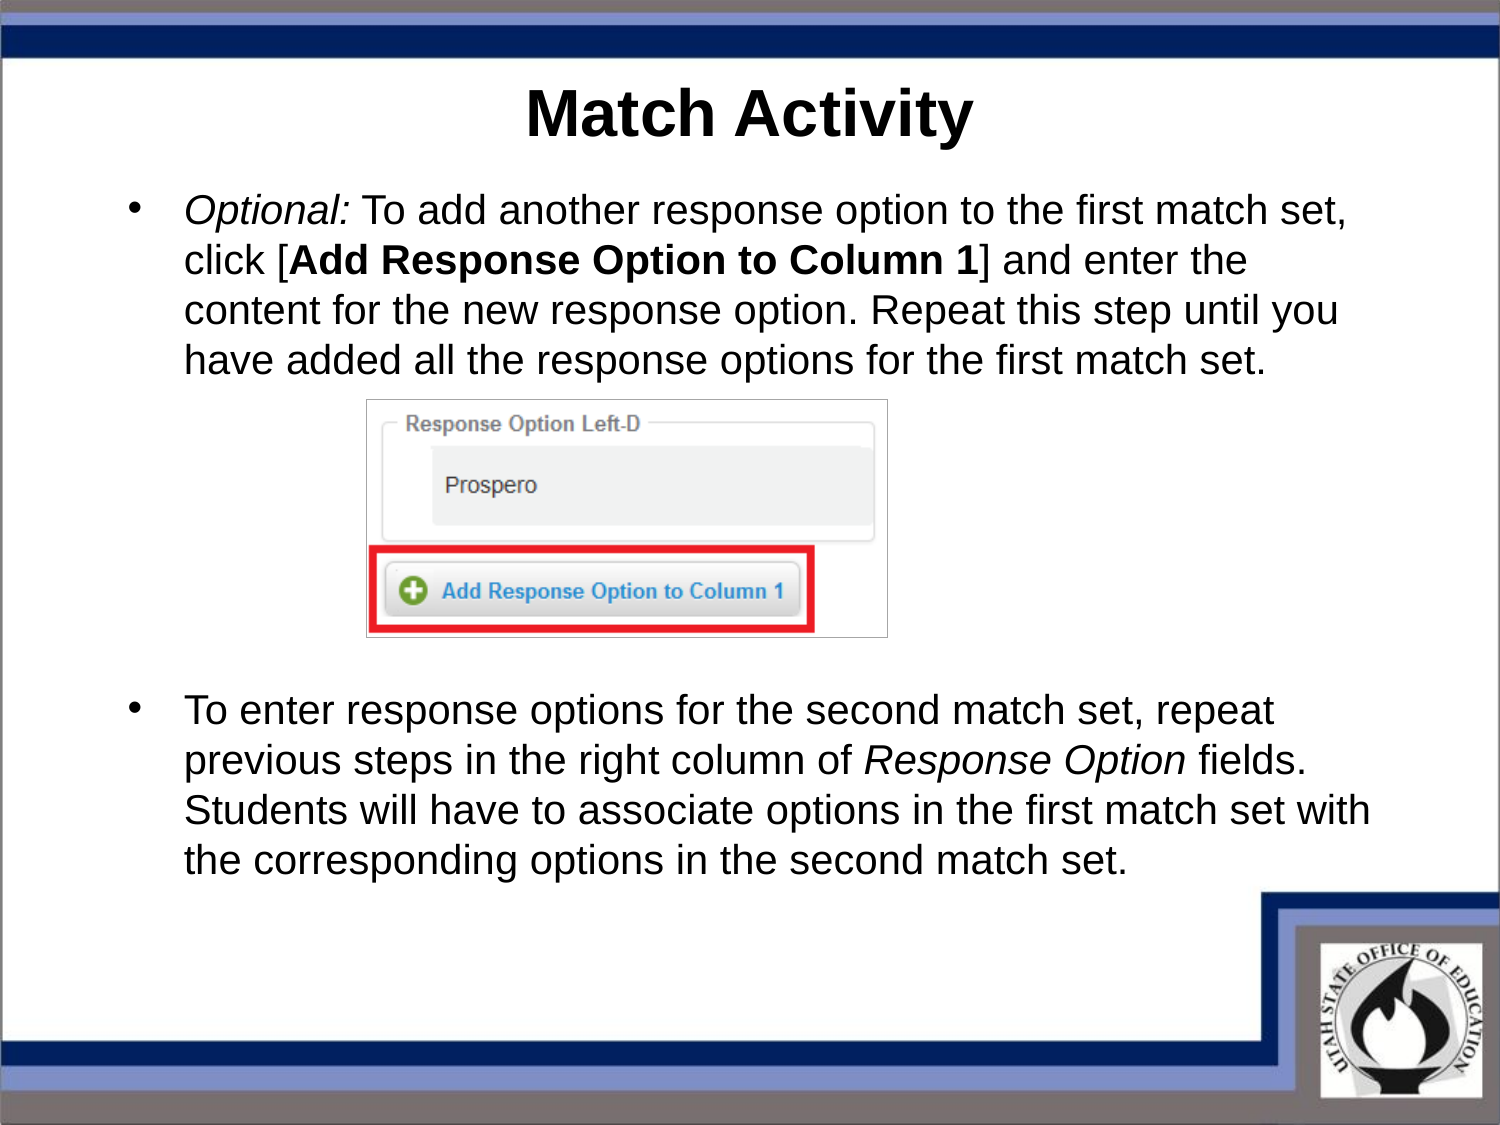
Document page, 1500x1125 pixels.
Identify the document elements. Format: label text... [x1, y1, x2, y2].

title Match Activity [75, 45, 1425, 175]
picture [0, 0, 1500, 1125]
list Optional: To add another response option to the first match set, click [Add Response Option to Column 1] and enter the content for the new response option. Repeat this step until you have added all the response options for the first match set. To enter response options for the second match set, repeat previous steps in the right column of Response Option fields. Students will have to associate options in the first match set with the corresponding options in the second match set. [112, 174, 1407, 711]
